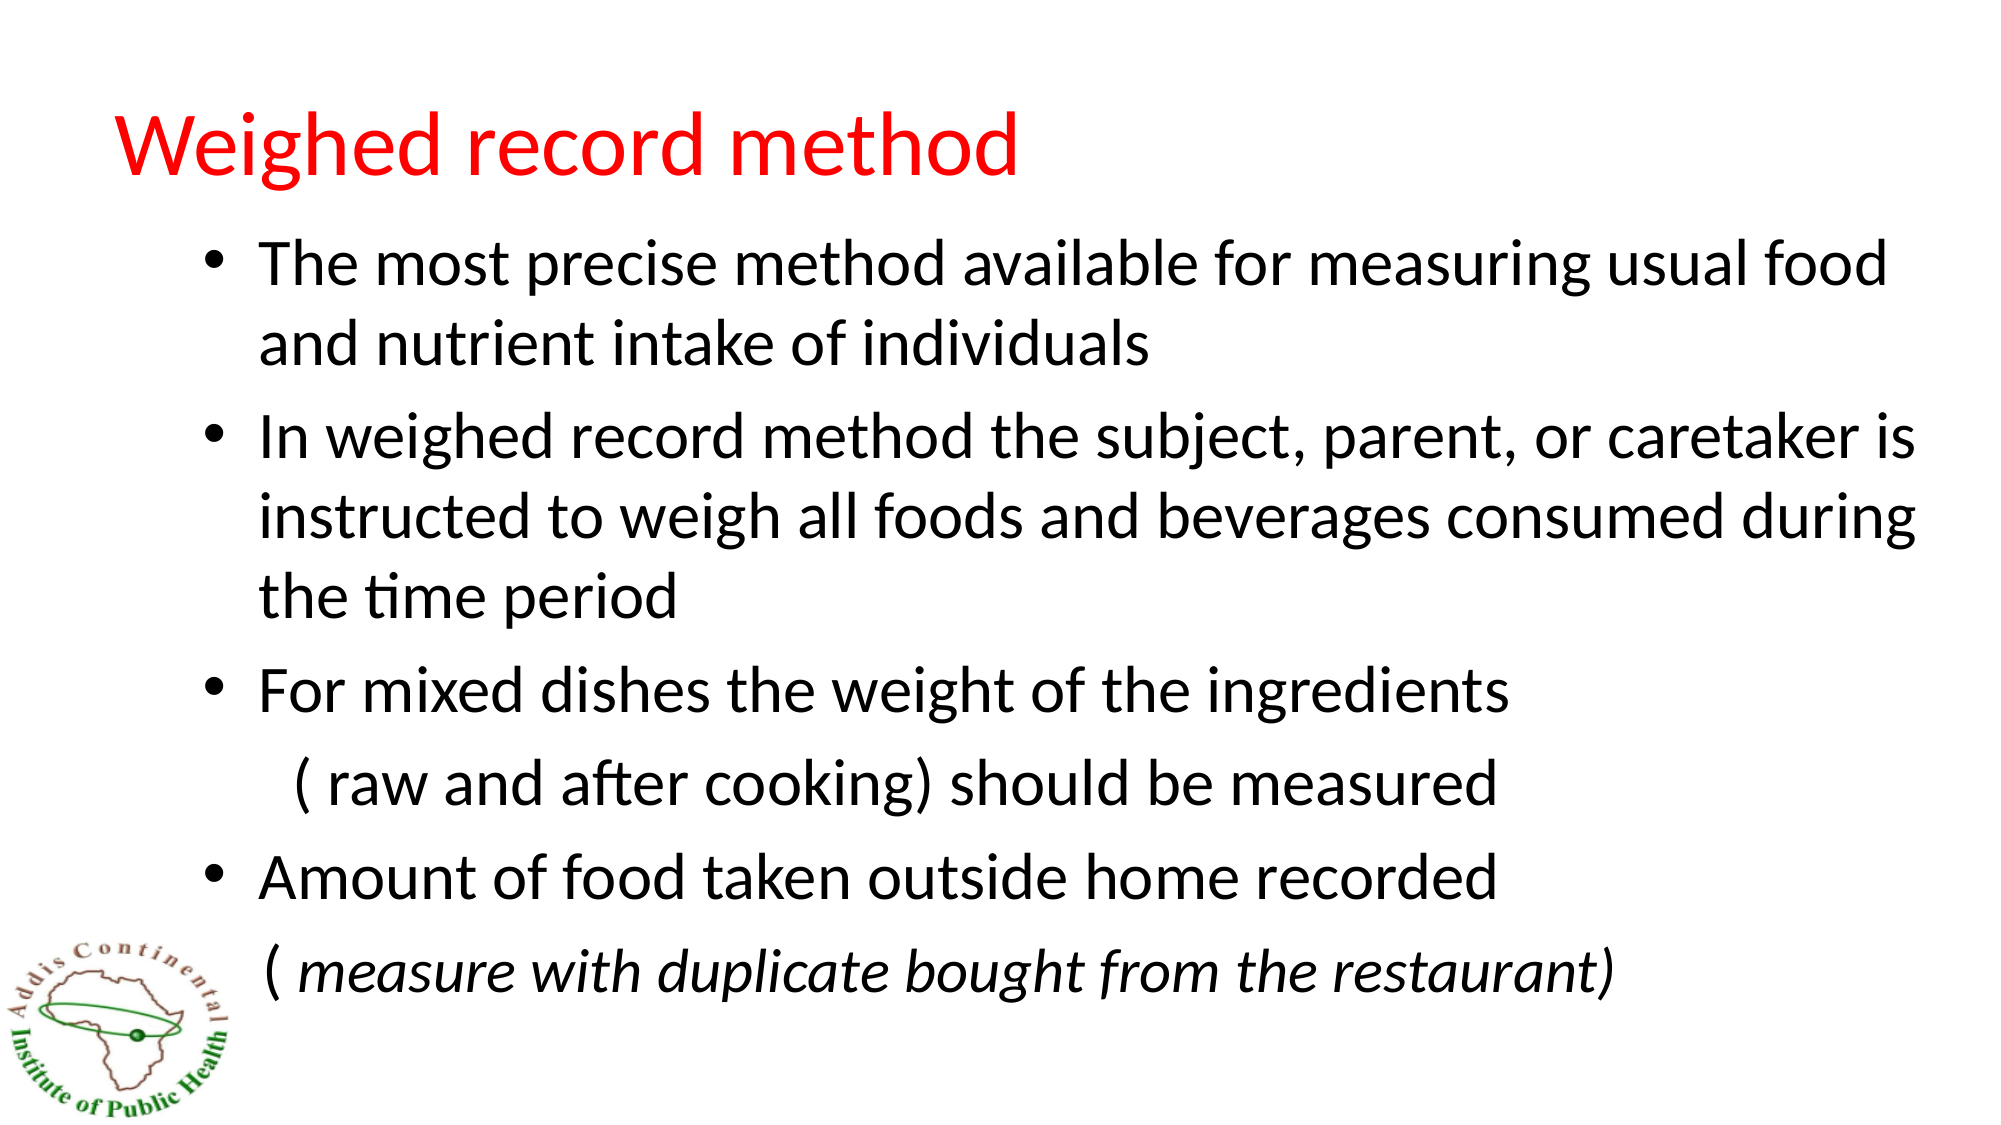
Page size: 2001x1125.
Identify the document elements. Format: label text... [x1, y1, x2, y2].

picture [0, 940, 187, 1125]
list The most precise method available for measuring usual food and nutrient intake of individuals In weighed record method the subject, parent, or caretaker is instructed to weigh all foods and beverages consumed during the time period For mixed dishes the weight of the ingredients ( raw and after cooking) should be measured Amount of food taken outside home recorded ( measure with duplicate bought from the restaurant) [187, 210, 2000, 1125]
title Weighed record method [99, 45, 1900, 233]
